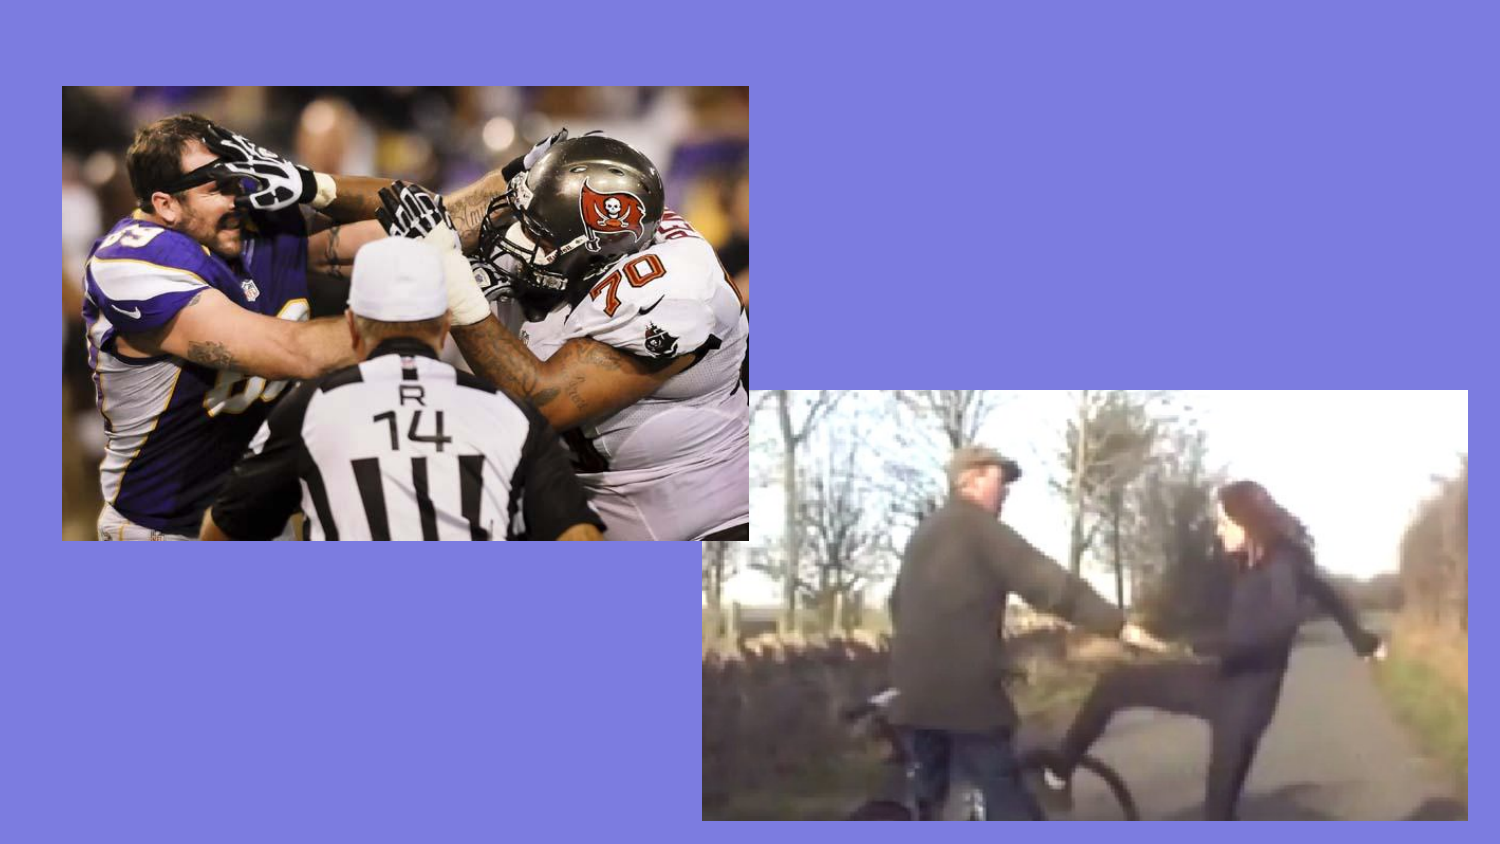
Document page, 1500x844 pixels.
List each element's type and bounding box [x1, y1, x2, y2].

picture [62, 86, 1468, 822]
